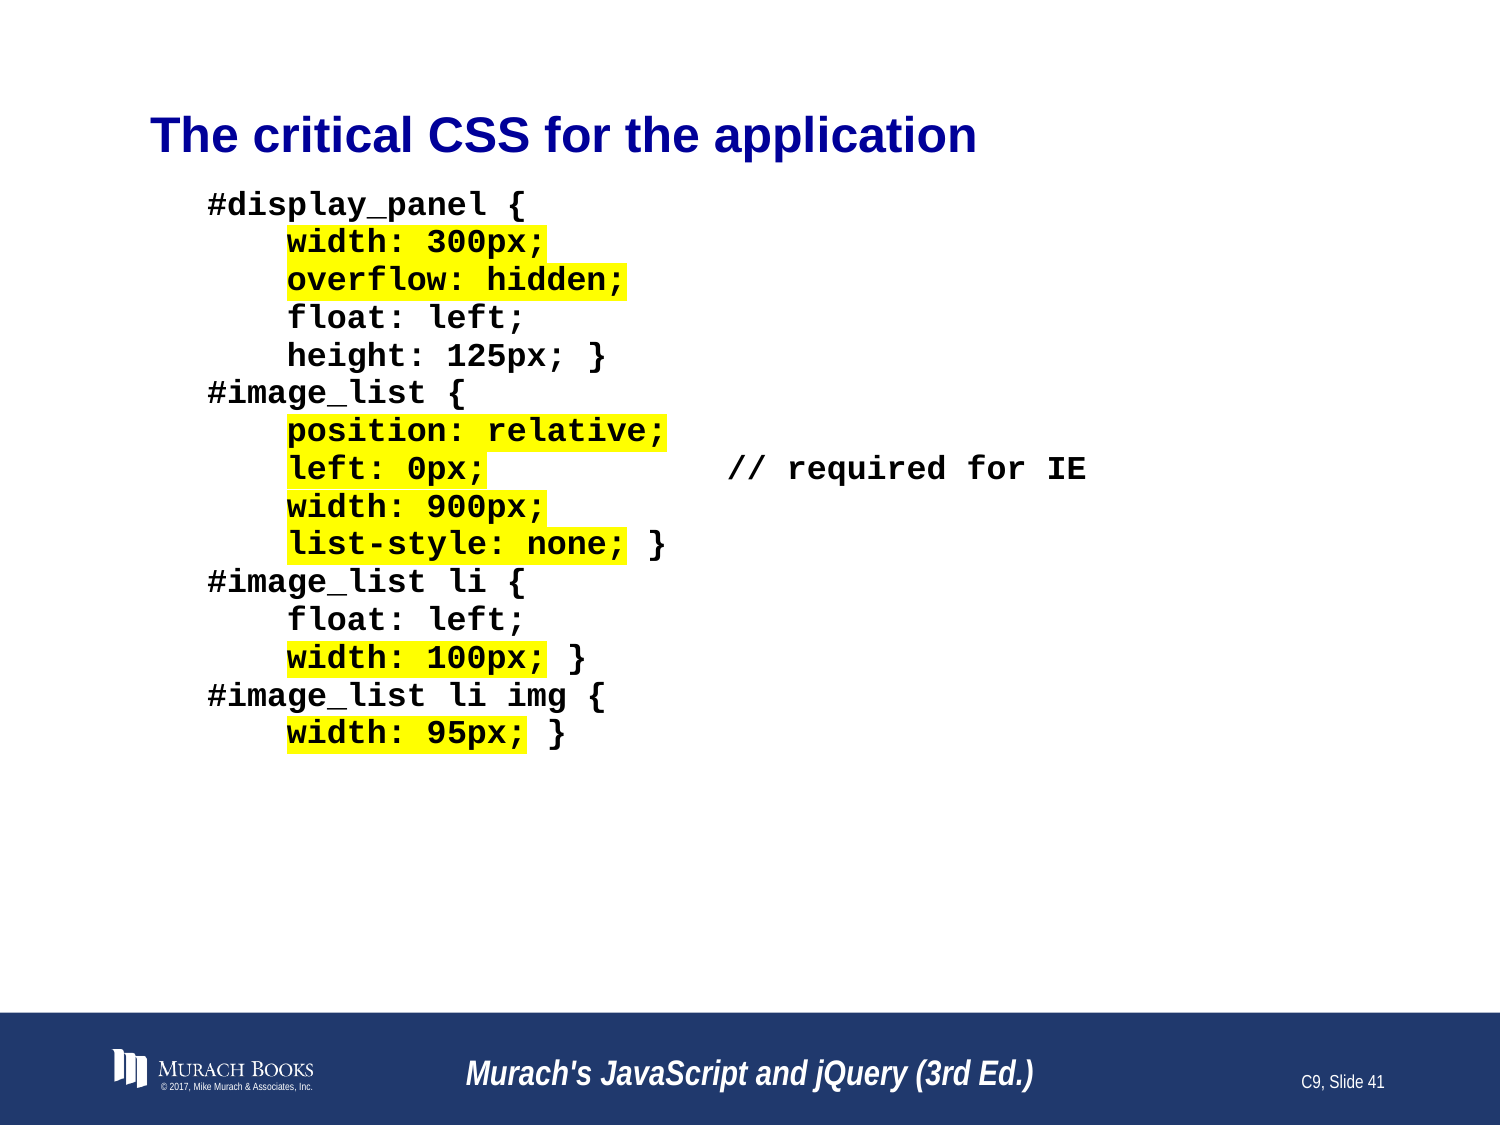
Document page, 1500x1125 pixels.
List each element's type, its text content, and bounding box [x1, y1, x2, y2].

slide_number C9, Slide 41 [1087, 1025, 1400, 1100]
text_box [149, 187, 1350, 793]
title The critical CSS for the application [150, 102, 1350, 164]
footer © 2017, Mike Murach & Associates, Inc. [12, 1025, 463, 1100]
slide_number Murach's JavaScript and jQuery (3rd Ed.) [463, 1025, 1050, 1100]
